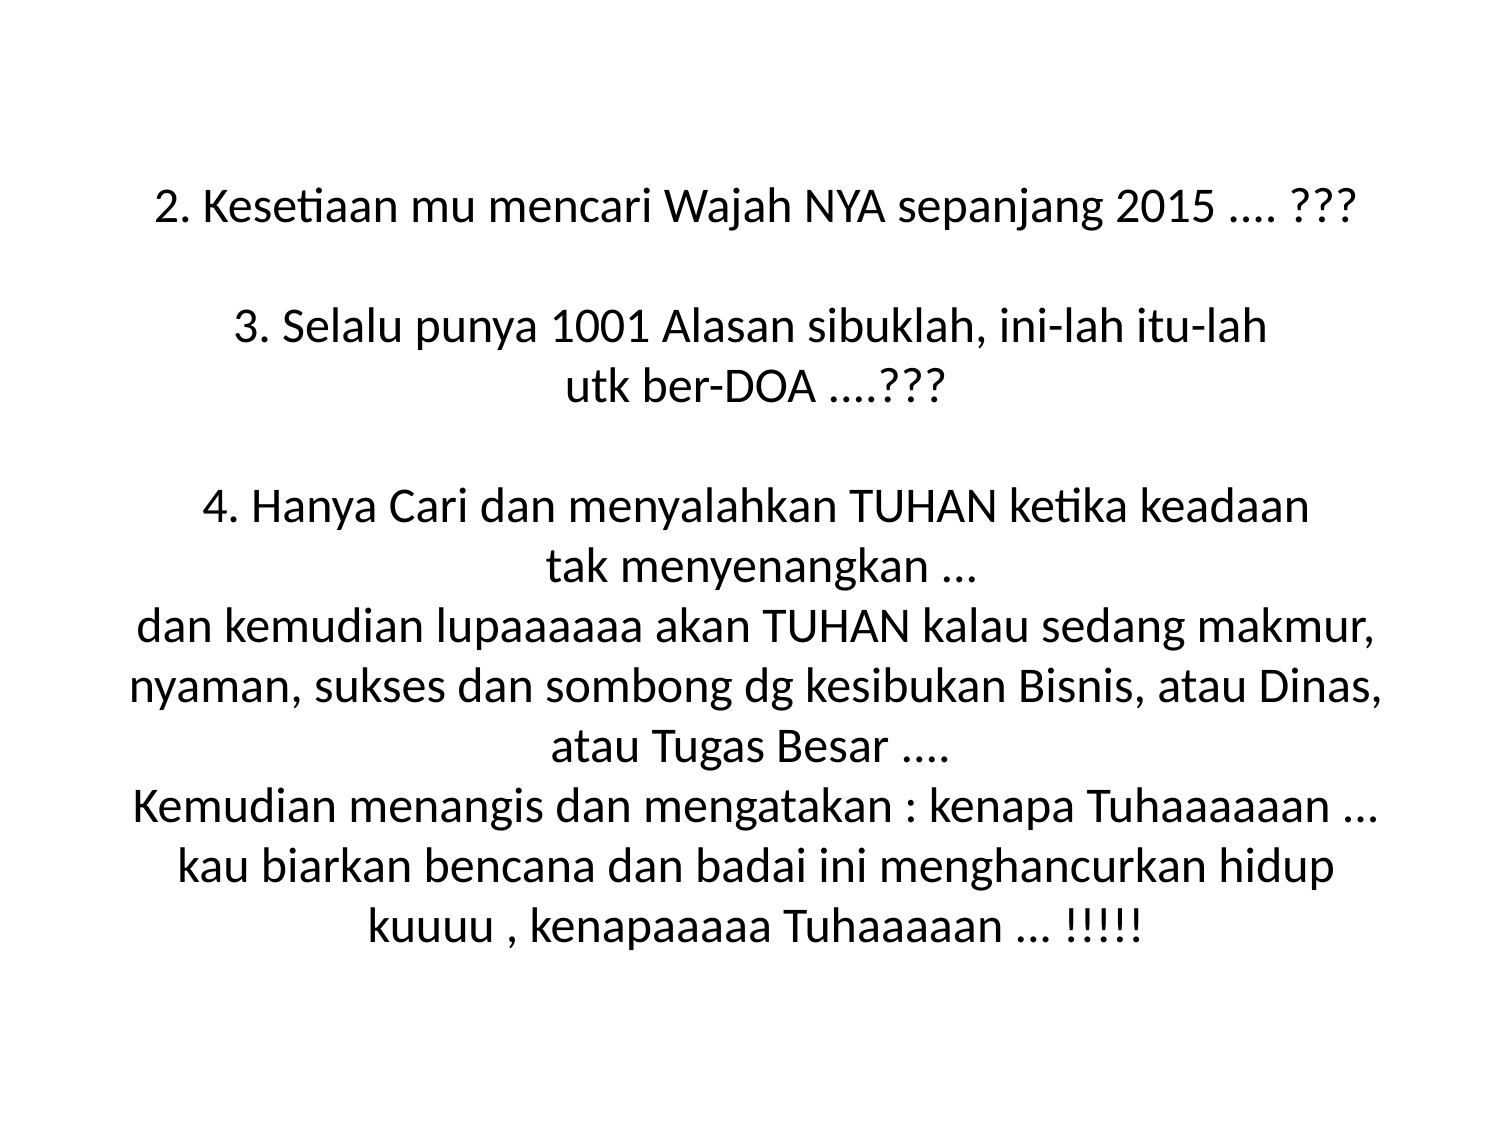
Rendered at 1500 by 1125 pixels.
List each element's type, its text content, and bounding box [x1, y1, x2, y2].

title 2. Kesetiaan mu mencari Wajah NYA sepanjang 2015 .... ??? 3. Selalu punya 1001 Alasan sibuklah, ini-lah itu-lah utk ber-DOA ....??? 4. Hanya Cari dan menyalahkan TUHAN ketika keadaan tak menyenangkan ... dan kemudian lupaaaaaa akan TUHAN kalau sedang makmur, nyaman, sukses dan sombong dg kesibukan Bisnis, atau Dinas, atau Tugas Besar .... Kemudian menangis dan mengatakan : kenapa Tuhaaaaaan ... kau biarkan bencana dan badai ini menghancurkan hidup kuuuu , kenapaaaaa Tuhaaaaan ... !!!!! [112, 0, 1400, 1125]
